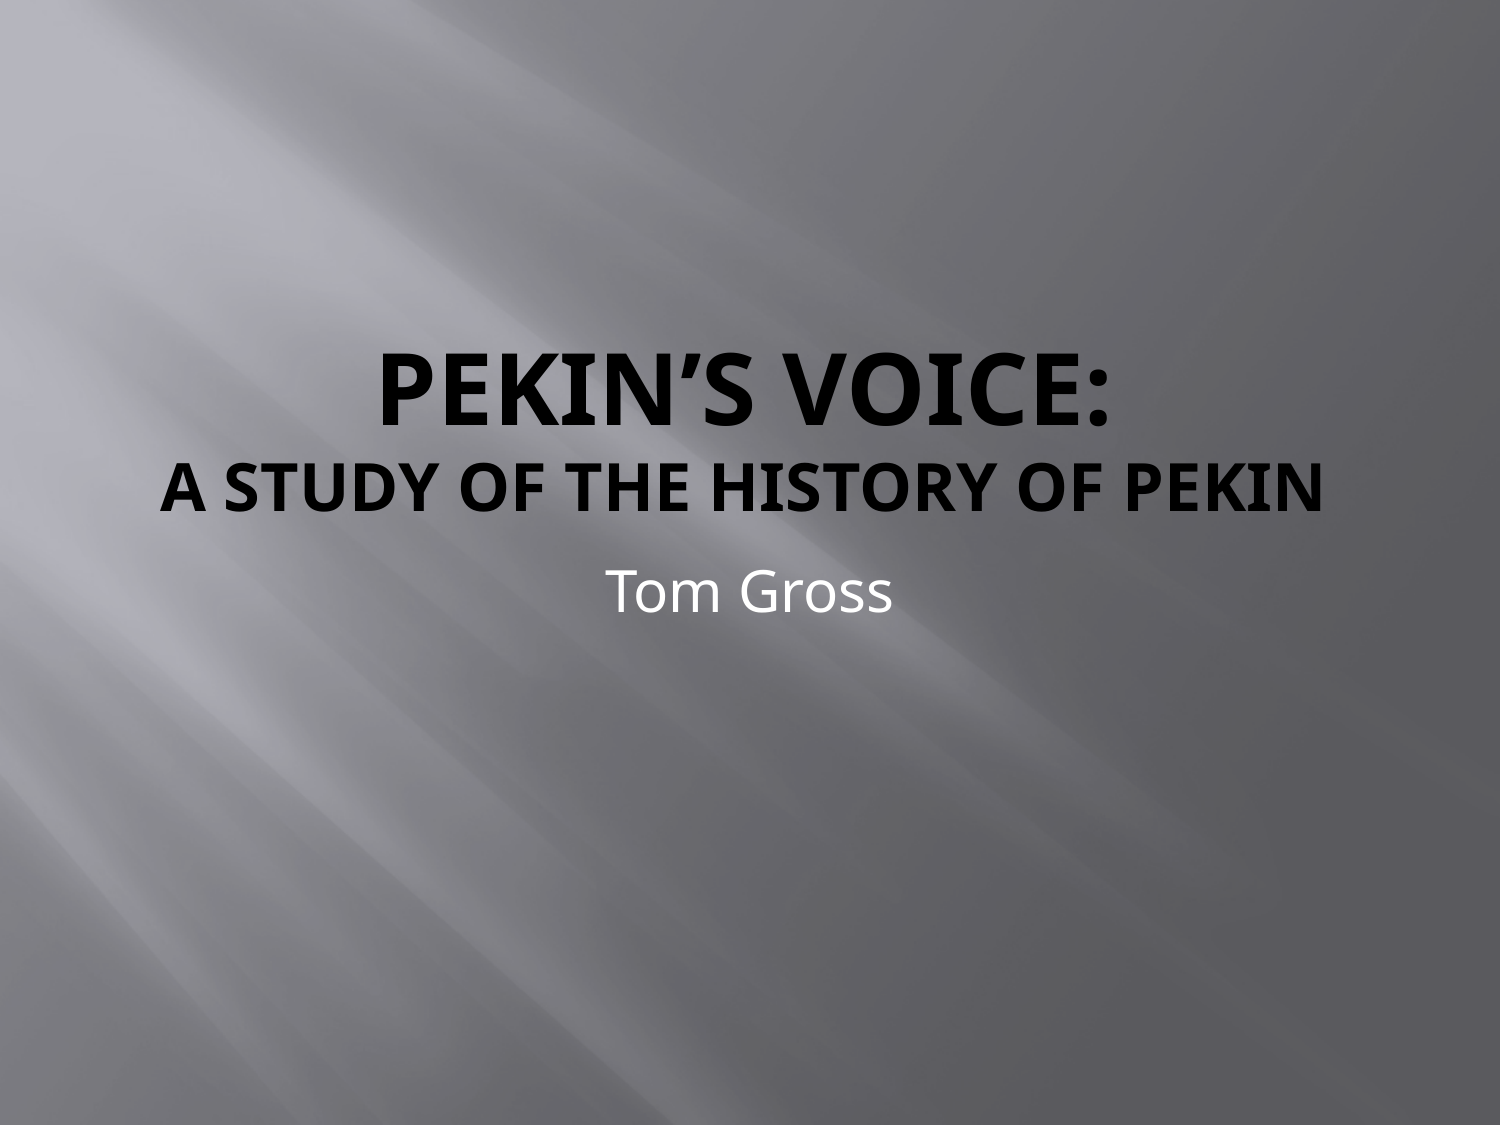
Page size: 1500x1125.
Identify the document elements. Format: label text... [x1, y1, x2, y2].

subtitle Tom Gross [225, 546, 1275, 834]
title Pekin’s Voice: A Study of the History of Pekin [69, 224, 1420, 525]
